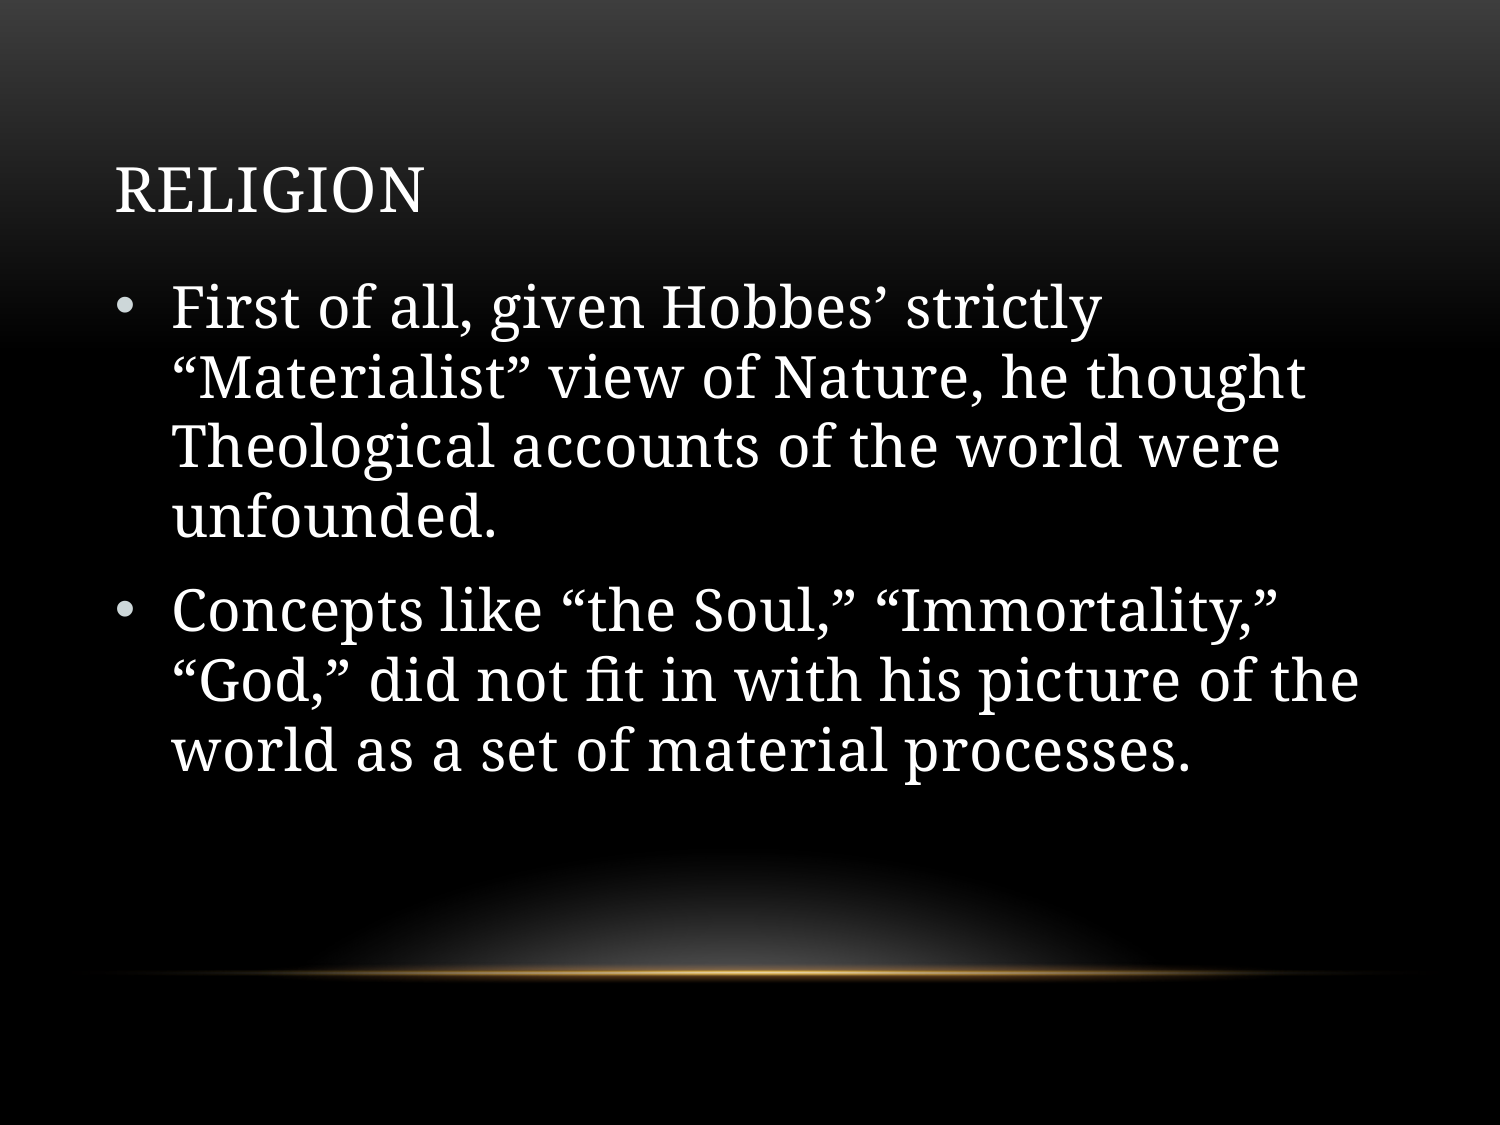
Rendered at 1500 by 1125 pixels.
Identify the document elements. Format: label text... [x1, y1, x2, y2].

picture [0, 0, 1500, 1125]
title Religion [99, 45, 1400, 233]
list First of all, given Hobbes’ strictly “Materialist” view of Nature, he thought Theological accounts of the world were unfounded. Concepts like “the Soul,” “Immortality,” “God,” did not fit in with his picture of the world as a set of material processes. [99, 262, 1400, 938]
